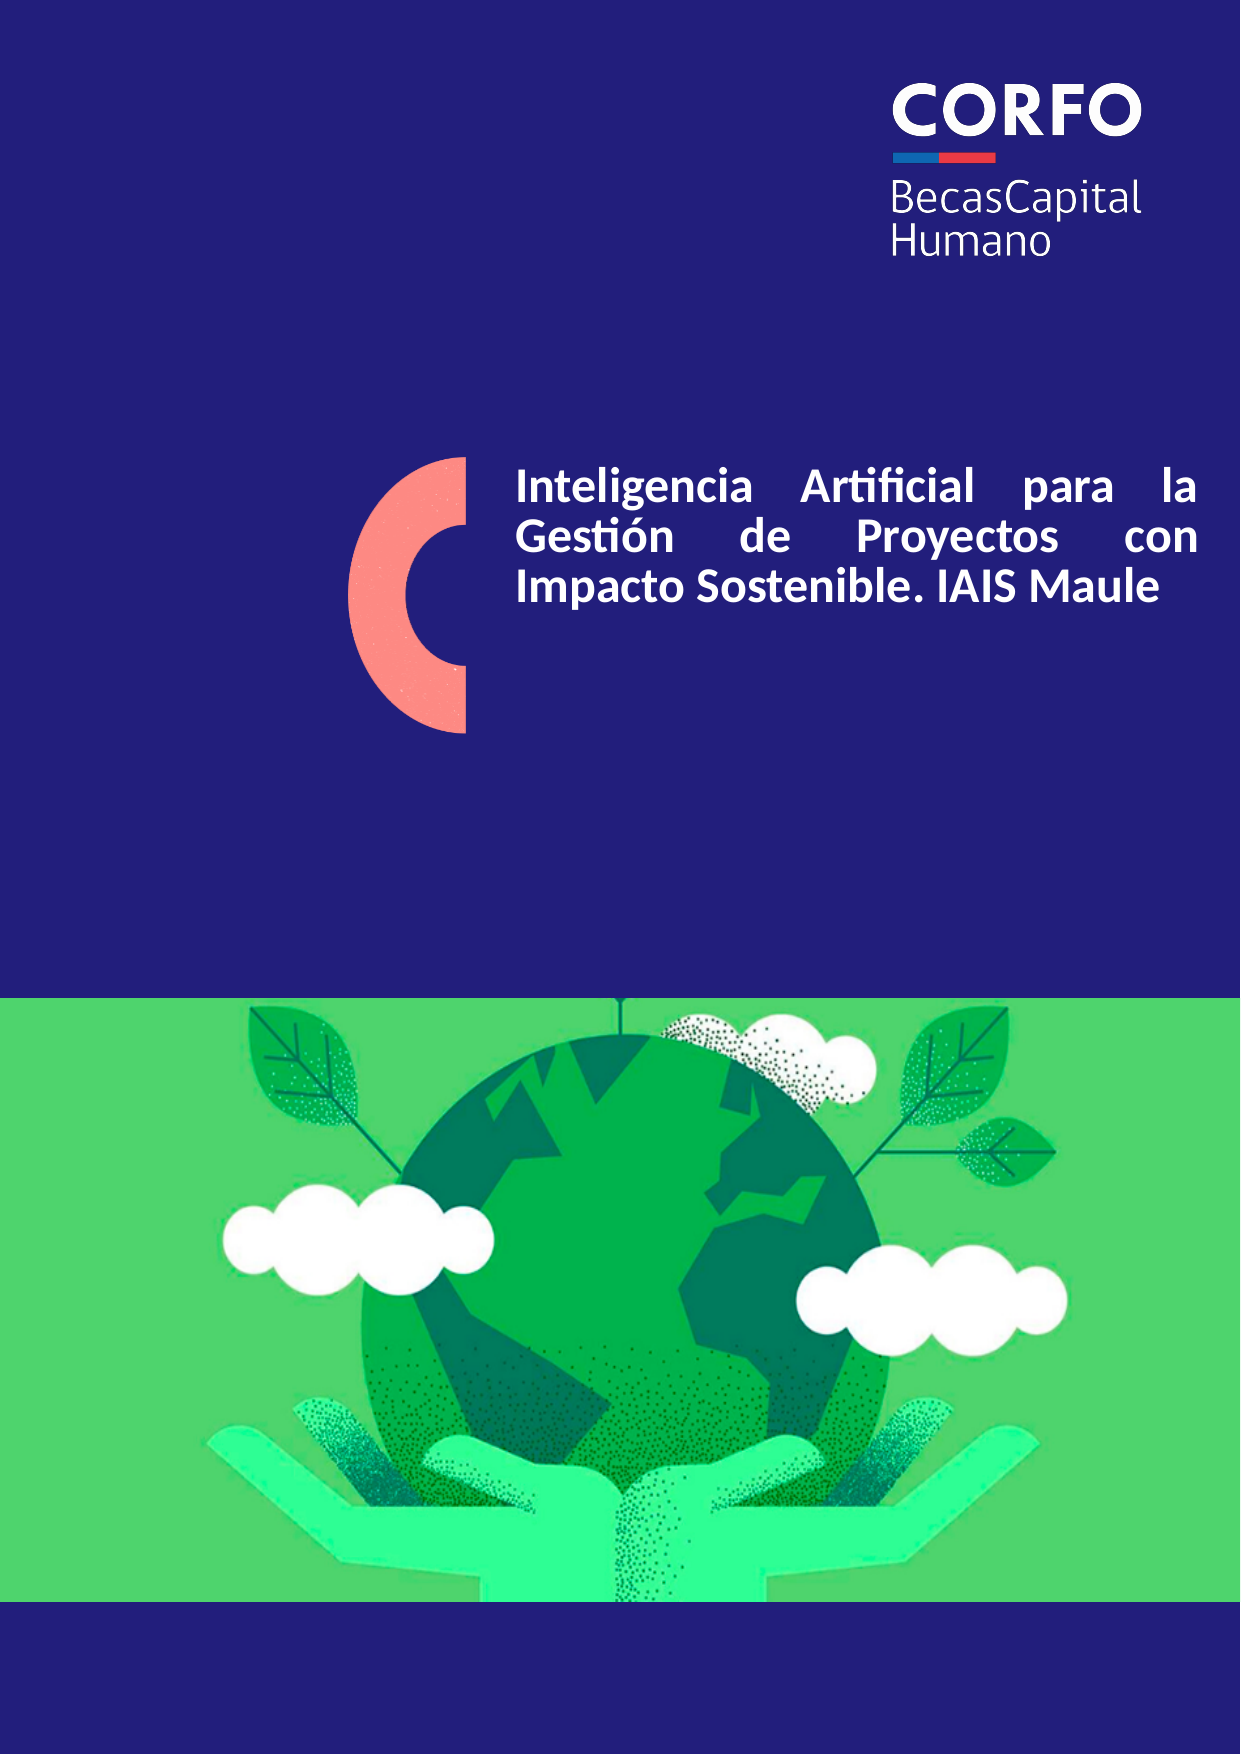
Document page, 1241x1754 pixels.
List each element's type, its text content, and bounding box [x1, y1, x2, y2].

picture [0, 998, 1241, 1602]
picture [348, 456, 466, 734]
text_box Inteligencia Artificial para la Gestión de Proyectos con Impacto Sostenible. IAIS Maule [500, 457, 1215, 756]
picture [818, 56, 1215, 280]
